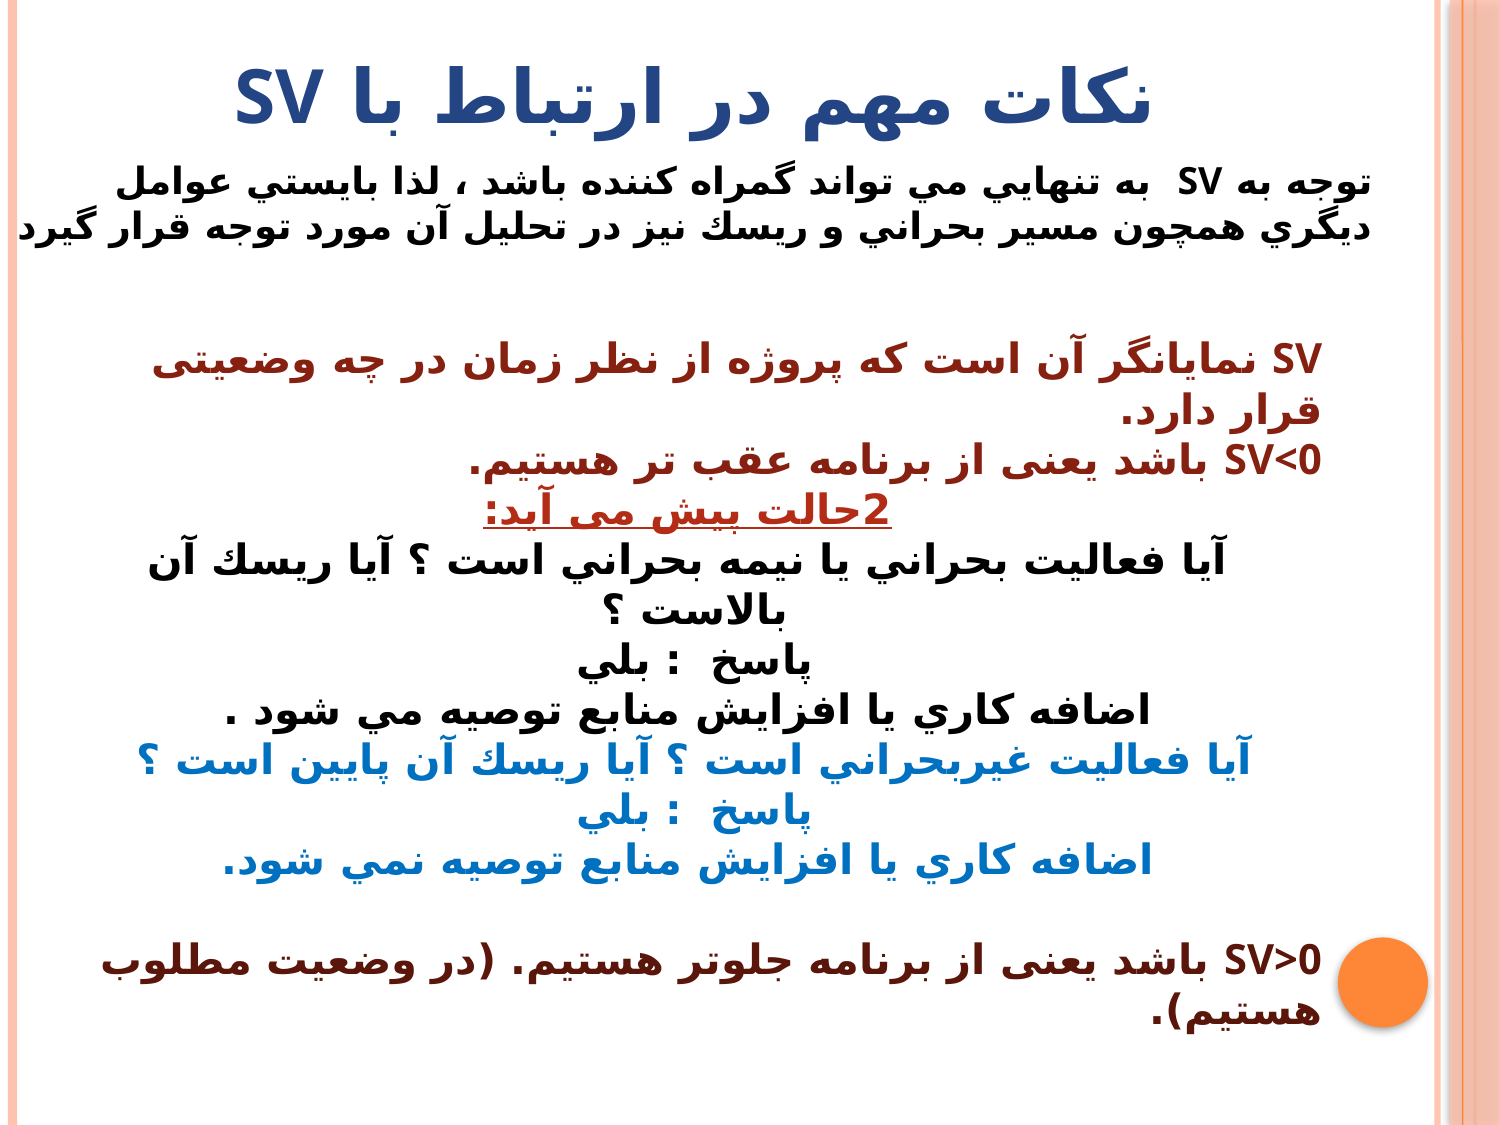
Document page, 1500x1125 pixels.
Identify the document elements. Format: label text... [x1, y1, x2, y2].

text_box SV نمایانگر آن است که پروژه از نظر زمان در چه وضعیتی قرار دارد. SV<0 باشد یعنی از برنامه عقب تر هستیم. 2حالت پیش می آید: آيا فعاليت بحراني يا نيمه بحراني است ؟ آيا ريسك آن بالاست ؟ پاسخ : بلي اضافه كاري يا افزايش منابع توصيه مي شود . آيا فعاليت غيربحراني است ؟ آيا ريسك آن پايين است ؟ پاسخ : بلي اضافه كاري يا افزايش منابع توصيه نمي شود. SV>0 باشد یعنی از برنامه جلوتر هستیم. (در وضعیت مطلوب هستیم). [37, 324, 1338, 1090]
text_box توجه به SV به تنهايي مي تواند گمراه كننده باشد ، لذا بايستي عوامل ديگري همچون مسير بحراني و ريسك نيز در تحليل آن مورد توجه قرار گيرد [0, 149, 1388, 255]
text_box نكات مهم در ارتباط با SV [57, 0, 1333, 149]
